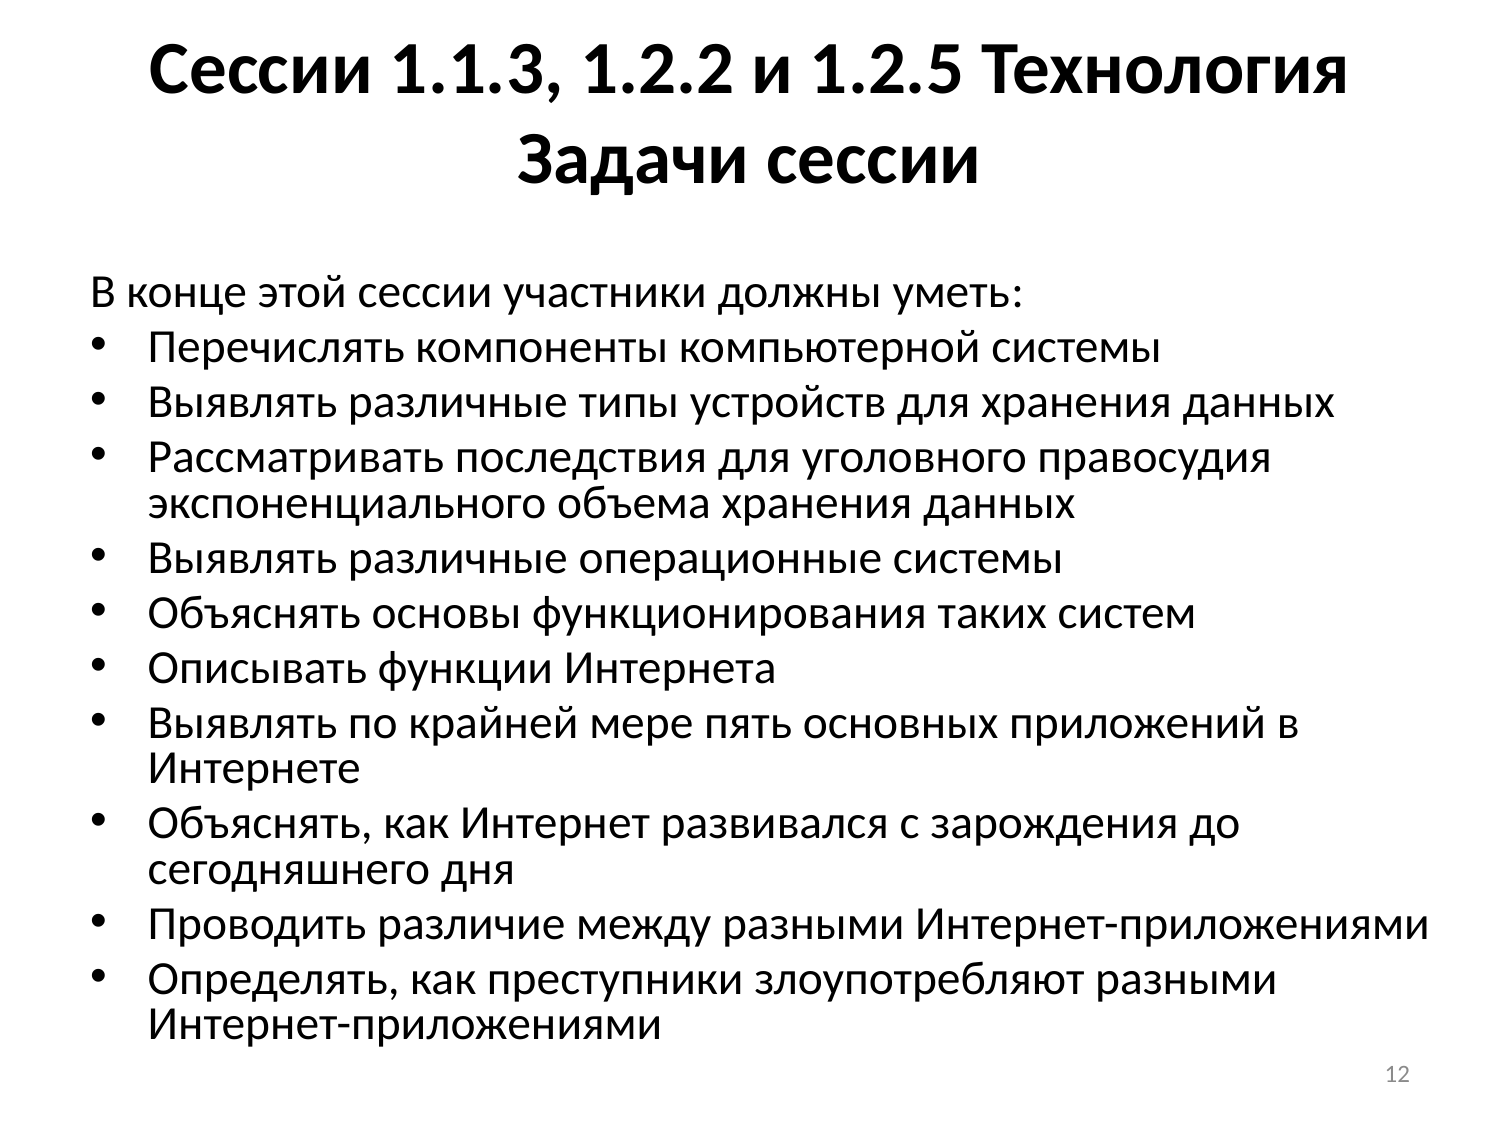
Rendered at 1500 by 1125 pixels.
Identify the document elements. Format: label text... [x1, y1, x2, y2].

slide_number 12 [1074, 1042, 1425, 1103]
title Сессии 1.1.3, 1.2.2 и 1.2.5 Технология Задачи сессии [75, 45, 1425, 172]
list В конце этой сессии участники должны уметь: Перечислять компоненты компьютерной системы Выявлять различные типы устройств для хранения данных Рассматривать последствия для уголовного правосудия экспоненциального объема хранения данных Выявлять различные операционные системы Объяснять основы функционирования таких систем Описывать функции Интернета Выявлять по крайней мере пять основных приложений в Интернете Объяснять, как Интернет развивался с зарождения до сегодняшнего дня Проводить различие между разными Интернет-приложениями Определять, как преступники злоупотребляют разными Интернет-приложениями [75, 263, 1472, 1067]
